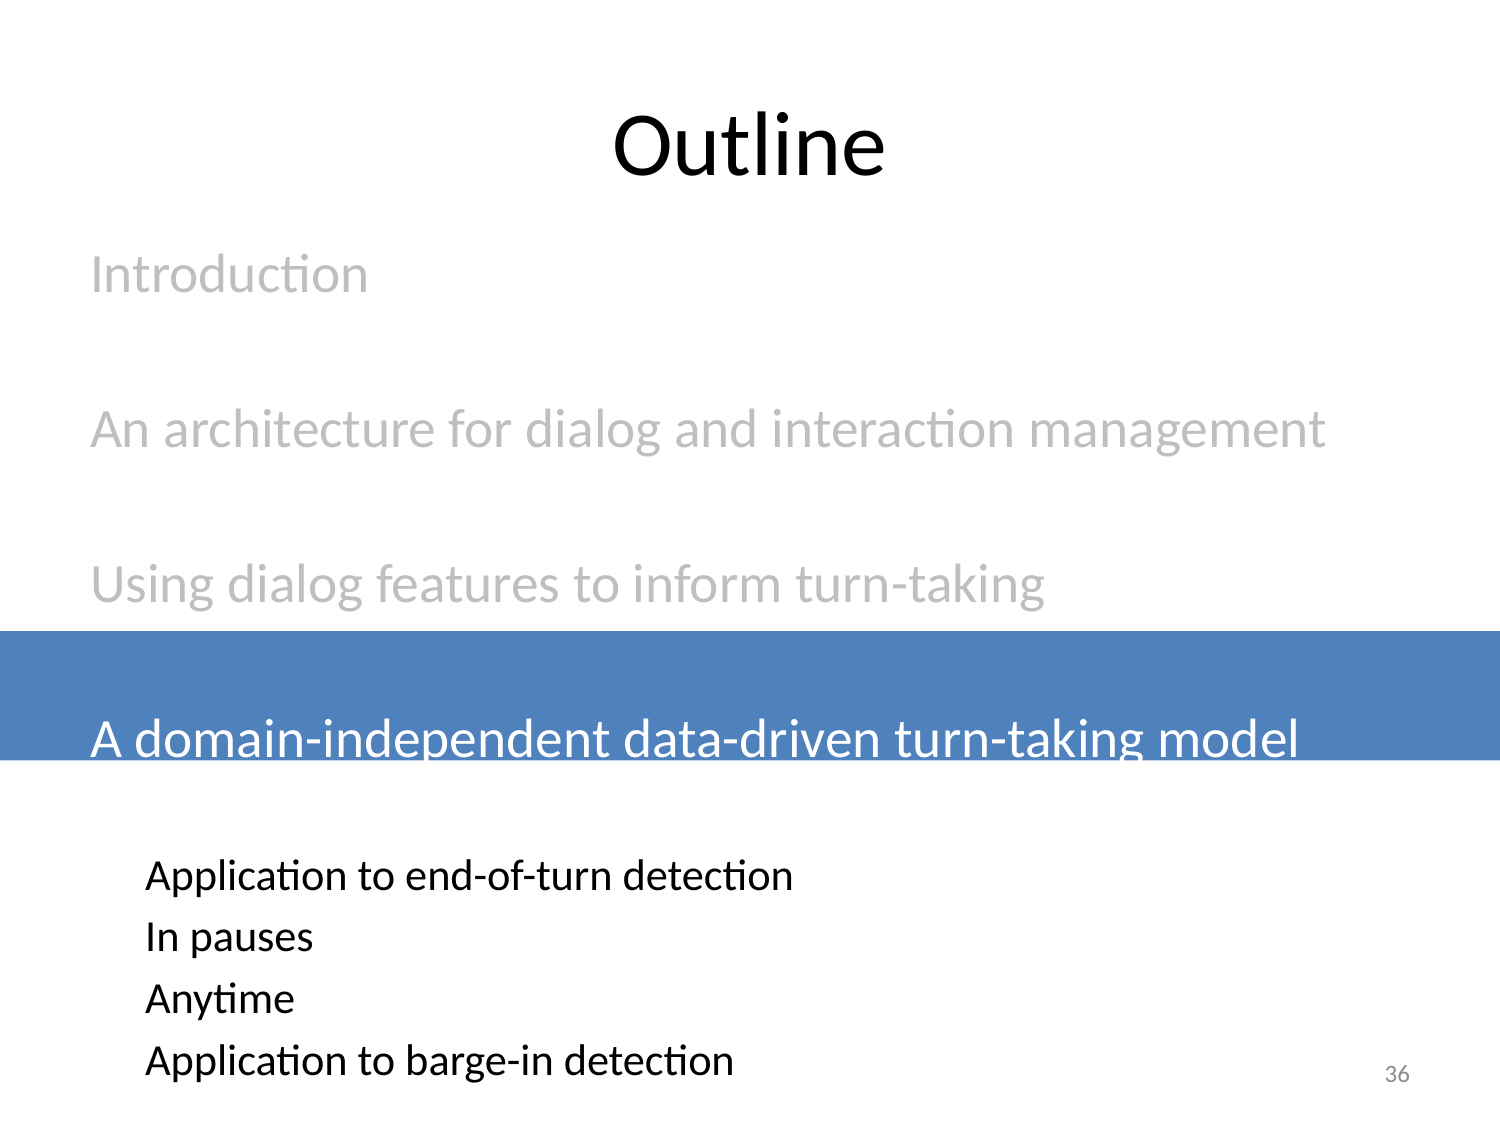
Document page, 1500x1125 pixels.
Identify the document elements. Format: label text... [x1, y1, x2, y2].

text_box [0, 629, 75, 762]
list Introduction An architecture for dialog and interaction management Using dialog features to inform turn-taking A domain-independent data-driven turn-taking model The Finite-State Turn-Taking Machine Application to end-of-turn detection In pauses Anytime Application to barge-in detection [75, 229, 1425, 1096]
title Outline [75, 45, 1425, 229]
slide_number 36 [1074, 1042, 1425, 1103]
text_box [1425, 629, 1500, 762]
